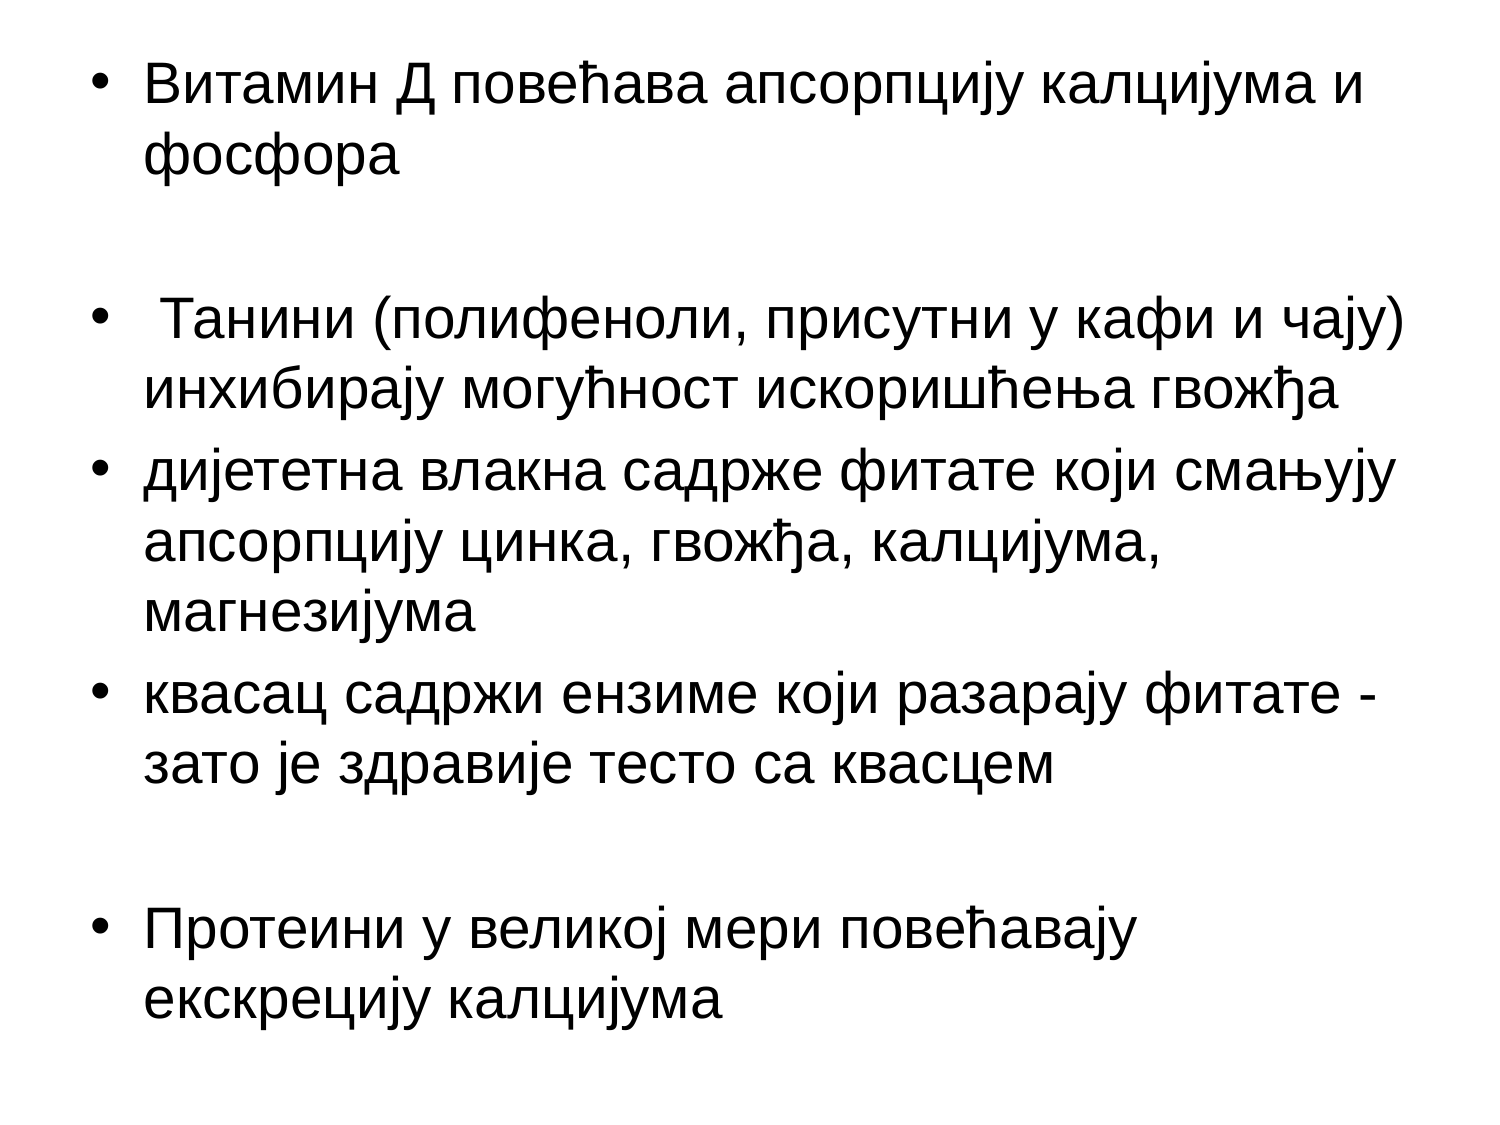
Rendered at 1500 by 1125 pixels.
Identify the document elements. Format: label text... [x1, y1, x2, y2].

list Витамин Д повећава апсорпцију калцијума и фосфора Танини (полифеноли, присутни у кафи и чају) инхибирају могућност искоришћења гвожђа дијететна влакна садрже фитате који смањују апсорпцију цинка, гвожђа, калцијума, магнезијума квасац садржи ензиме који разарају фитате - зато је здравије тесто са квасцем Протеини у великој мери повећавају екскрецију калцијума [75, 37, 1425, 1100]
